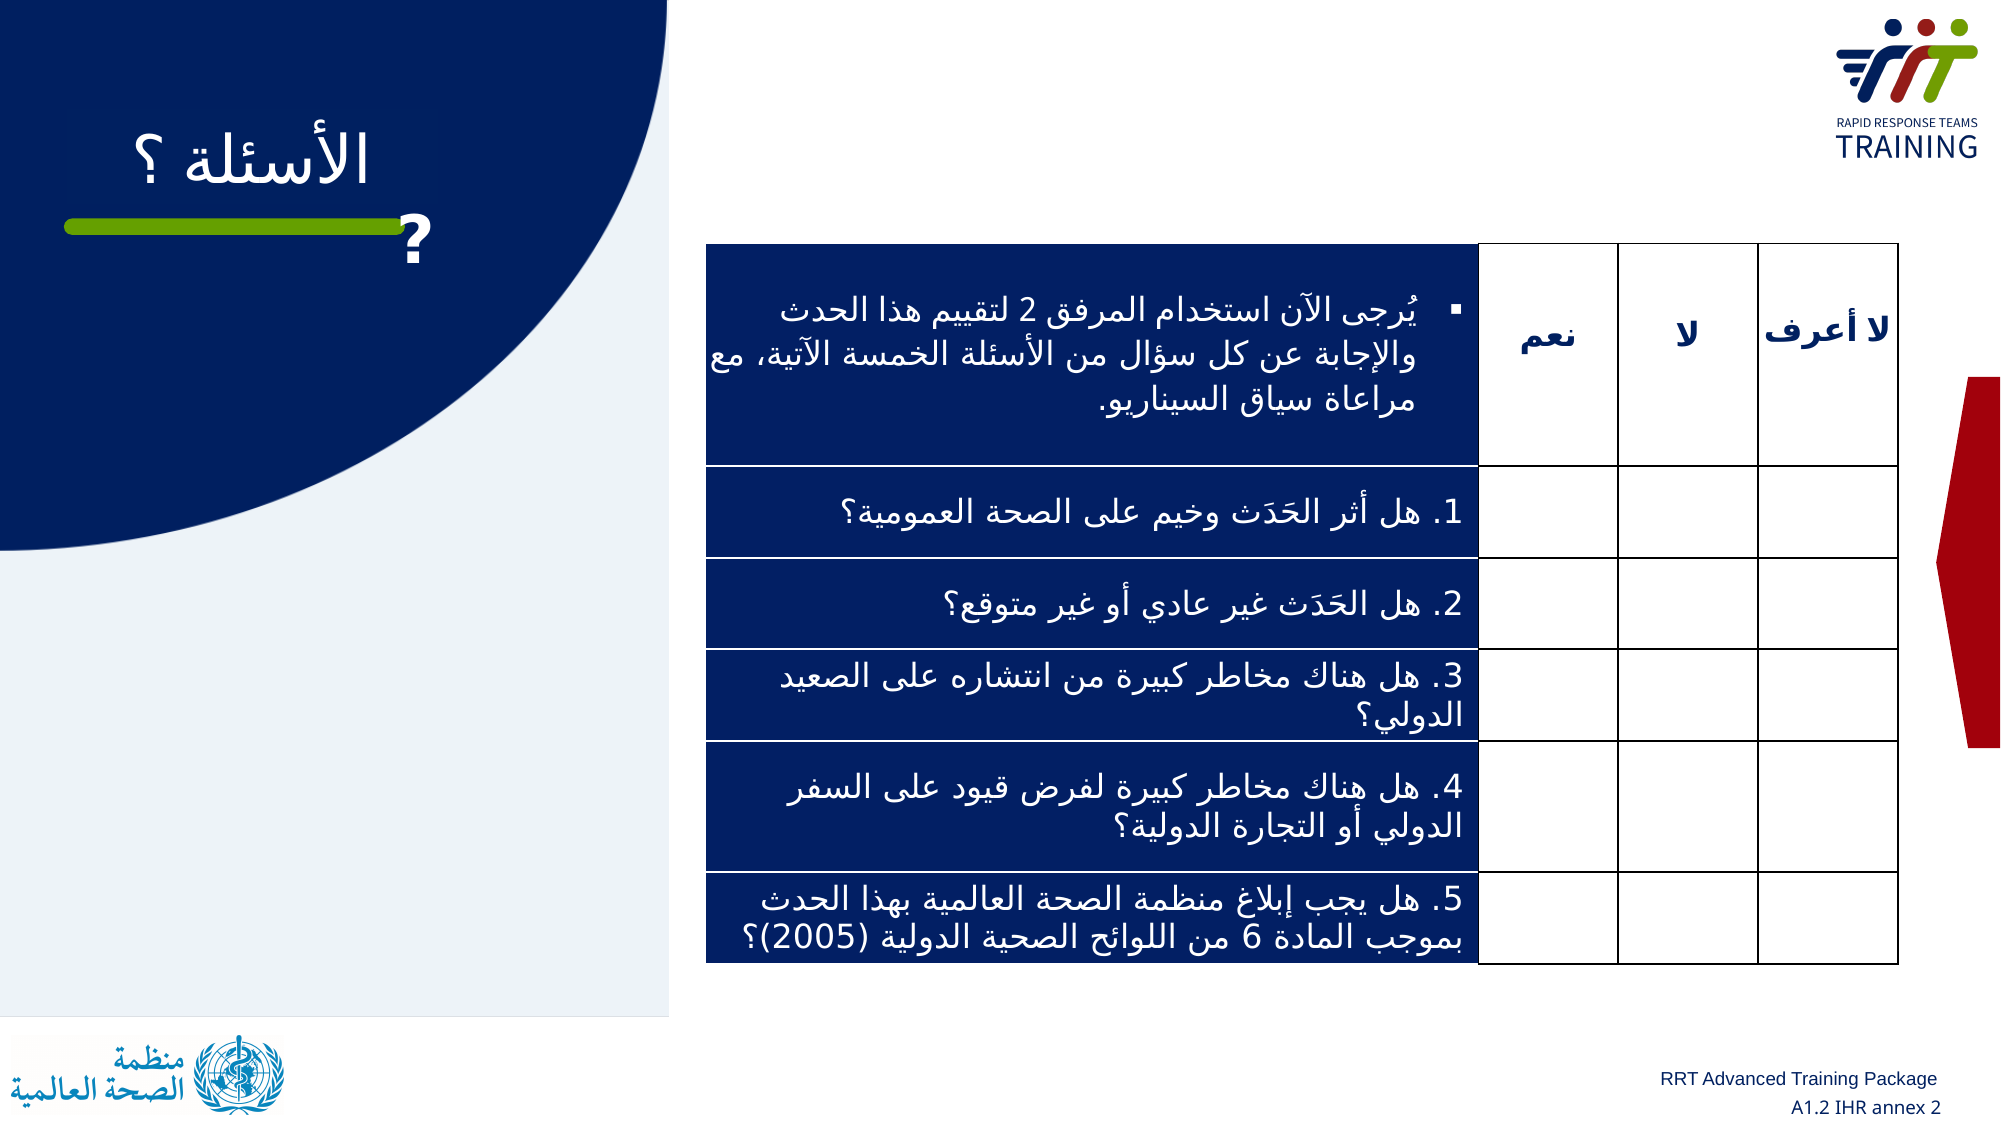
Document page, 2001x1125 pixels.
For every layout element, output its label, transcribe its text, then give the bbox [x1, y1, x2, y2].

table_header لا أعرف [1759, 244, 1897, 465]
table_cell [1759, 650, 1897, 740]
table_cell [1479, 559, 1617, 648]
table_header لا [1619, 244, 1757, 465]
table_cell 2. هل الحَدَث غير عادي أو غير متوقع؟ [706, 559, 1478, 648]
table_cell [1479, 742, 1617, 871]
table_header يُرجى الآن استخدام المرفق 2 لتقييم هذا الحدث والإجابة عن كل سؤال من الأسئلة الخمسة الآتية، مع مراعاة سياق السيناريو. [706, 244, 1478, 465]
table_cell [1619, 742, 1757, 871]
table_cell [1479, 873, 1617, 963]
table_cell 4. هل هناك مخاطر كبيرة لفرض قيود على السفر الدولي أو التجارة الدولية؟ [706, 742, 1478, 871]
table_cell [1619, 559, 1757, 648]
table_cell [1759, 467, 1897, 557]
table_cell 5. هل يجب إبلاغ منظمة الصحة العالمية بهذا الحدث بموجب المادة 6 من اللوائح الصحية الدولية (2005)؟ [706, 873, 1478, 963]
table_cell [1619, 650, 1757, 740]
picture [0, 0, 669, 1018]
table_cell [1759, 559, 1897, 648]
picture [241, 1050, 247, 1059]
table_cell [1759, 873, 1897, 963]
text_box الأسئلة ؟ [66, 109, 438, 204]
table_cell [1479, 650, 1617, 740]
picture [1835, 19, 1978, 167]
table_cell 3. هل هناك مخاطر كبيرة من انتشاره على الصعيد الدولي؟ [706, 650, 1478, 740]
table_cell [1479, 467, 1617, 557]
table_cell [1619, 467, 1757, 557]
picture [11, 1035, 284, 1115]
table_cell 1. هل أثر الحَدَث وخيم على الصحة العمومية؟ [706, 467, 1478, 557]
table_cell [1759, 742, 1897, 871]
table_header نعم [1479, 244, 1617, 465]
table_cell [1619, 873, 1757, 963]
